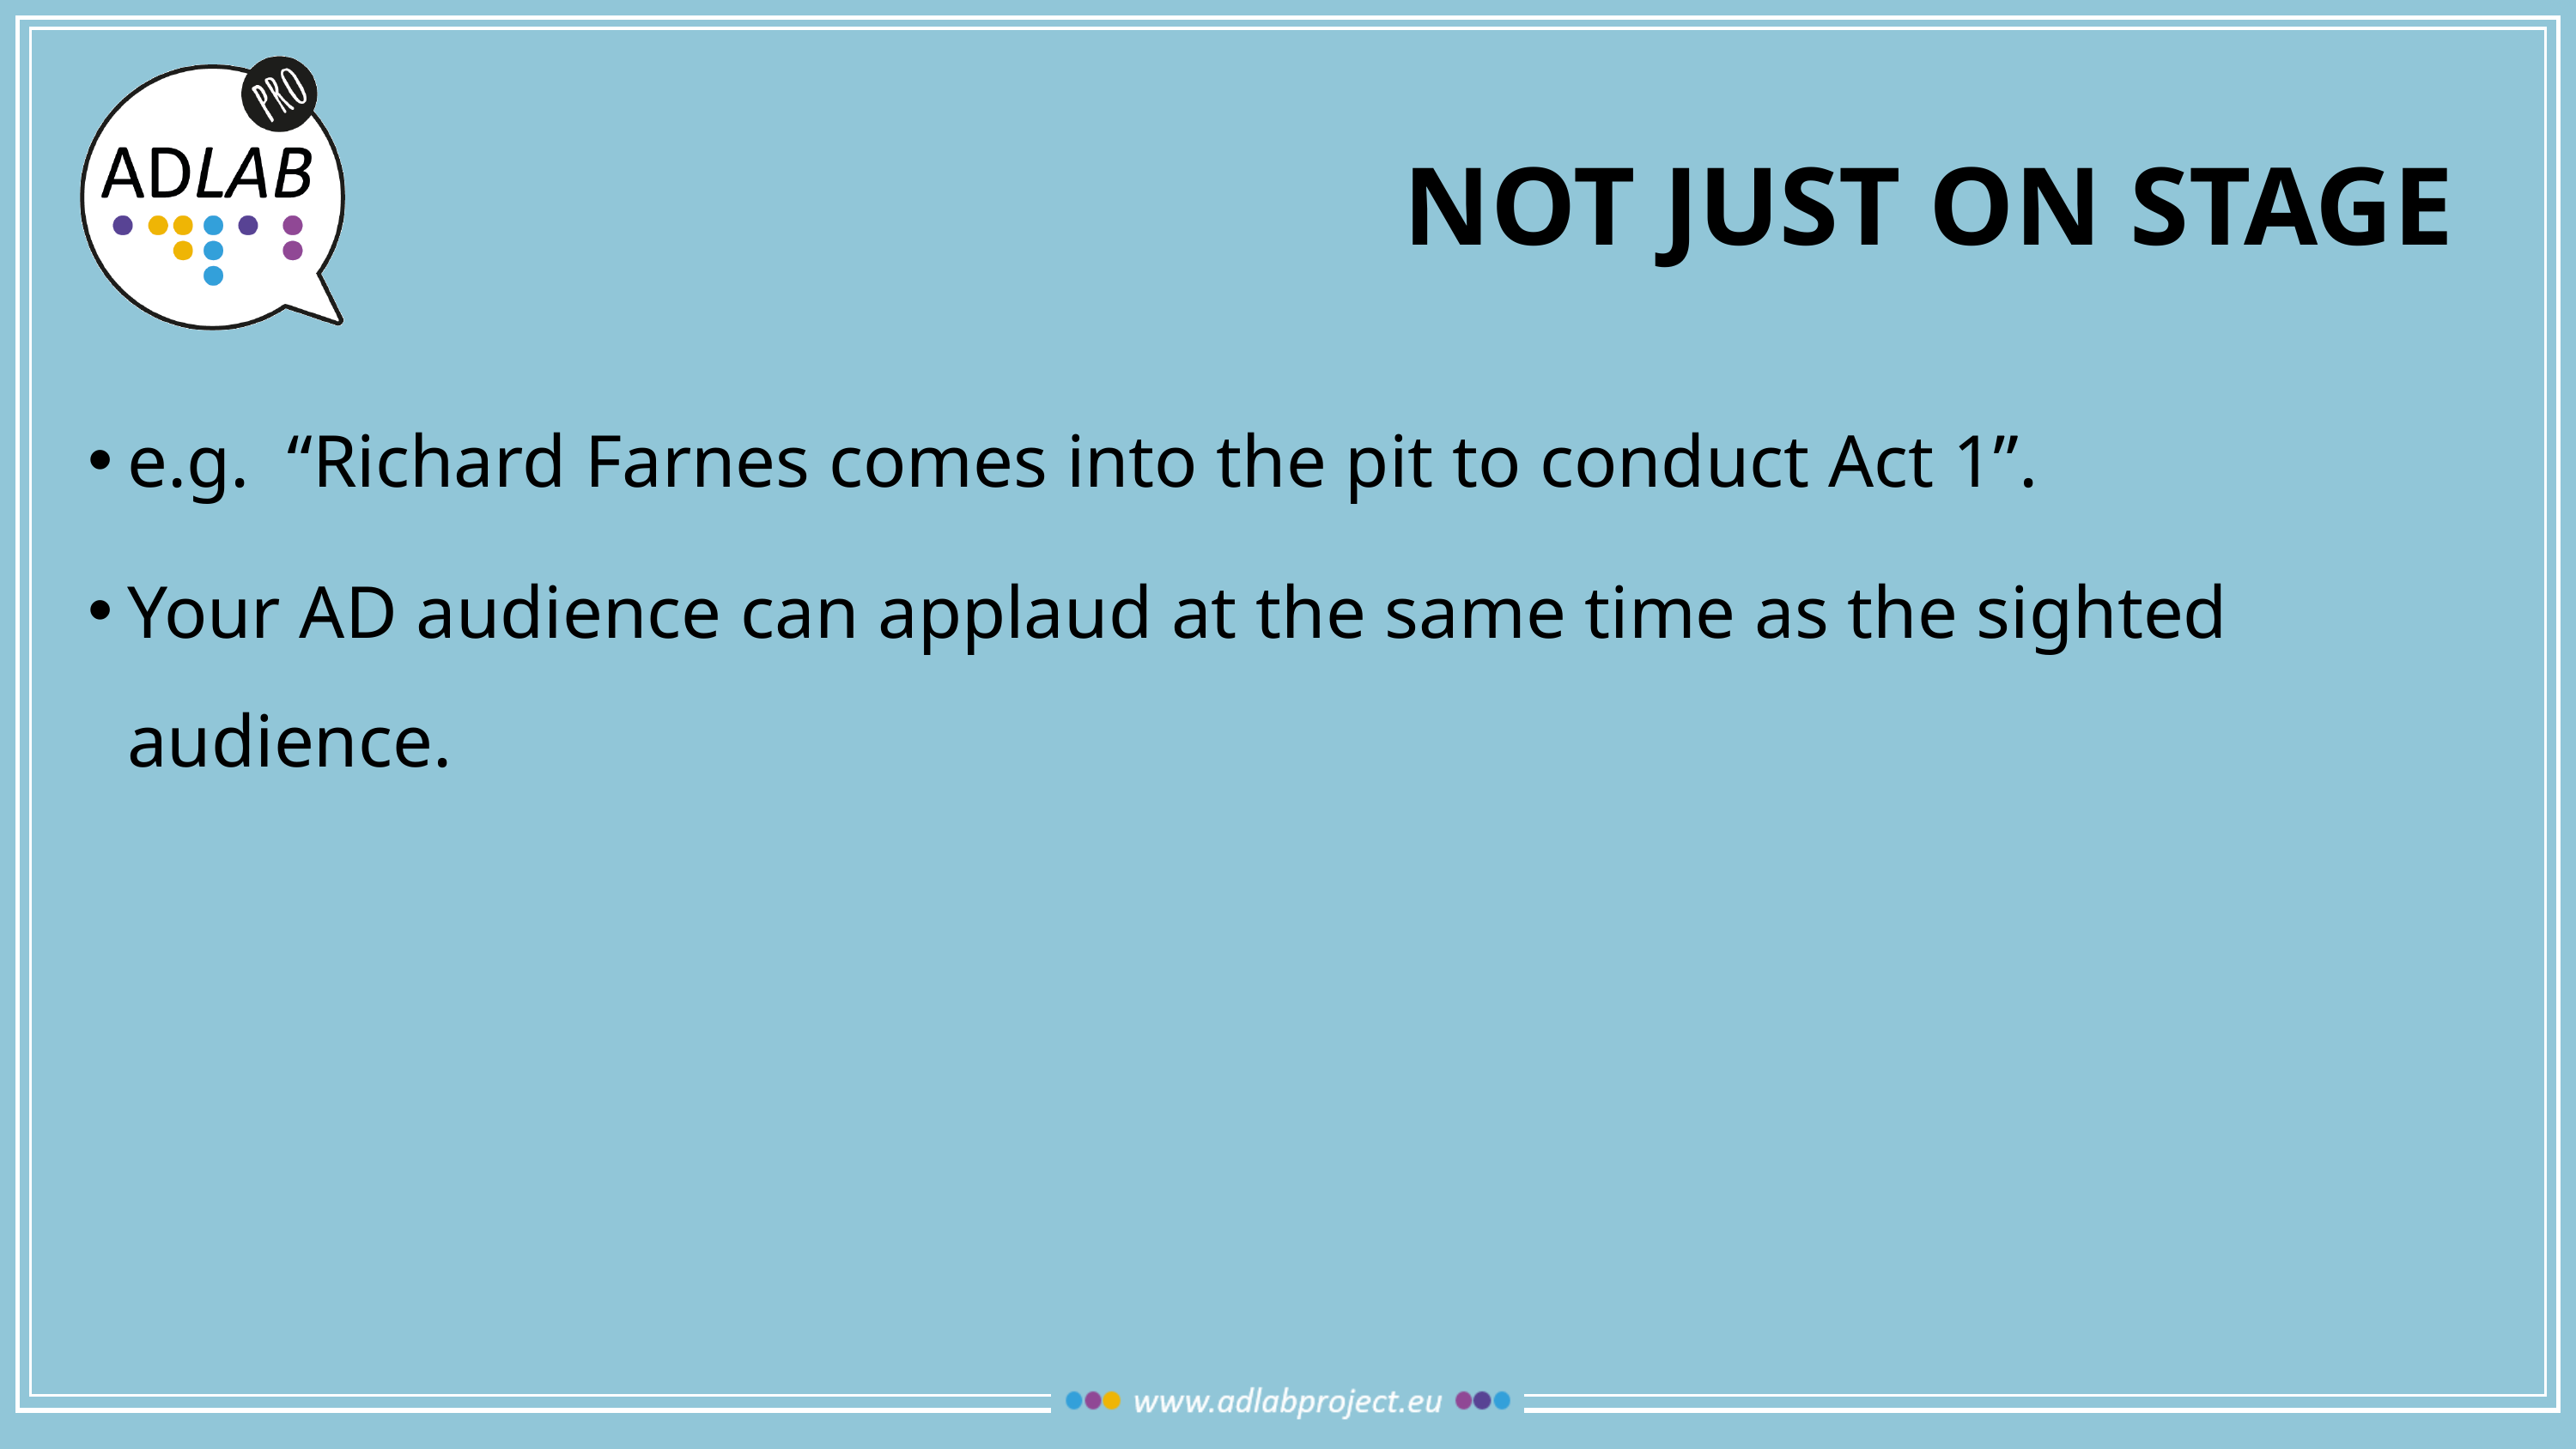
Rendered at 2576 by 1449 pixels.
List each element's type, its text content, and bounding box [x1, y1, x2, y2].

list e.g. “Richard Farnes comes into the pit to conduct Act 1”. Your AD audience can applaud at the same time as the sighted audience. [75, 366, 2501, 1047]
picture [72, 49, 353, 330]
title Not just on stage [384, 70, 2467, 351]
picture [1051, 1378, 1524, 1429]
